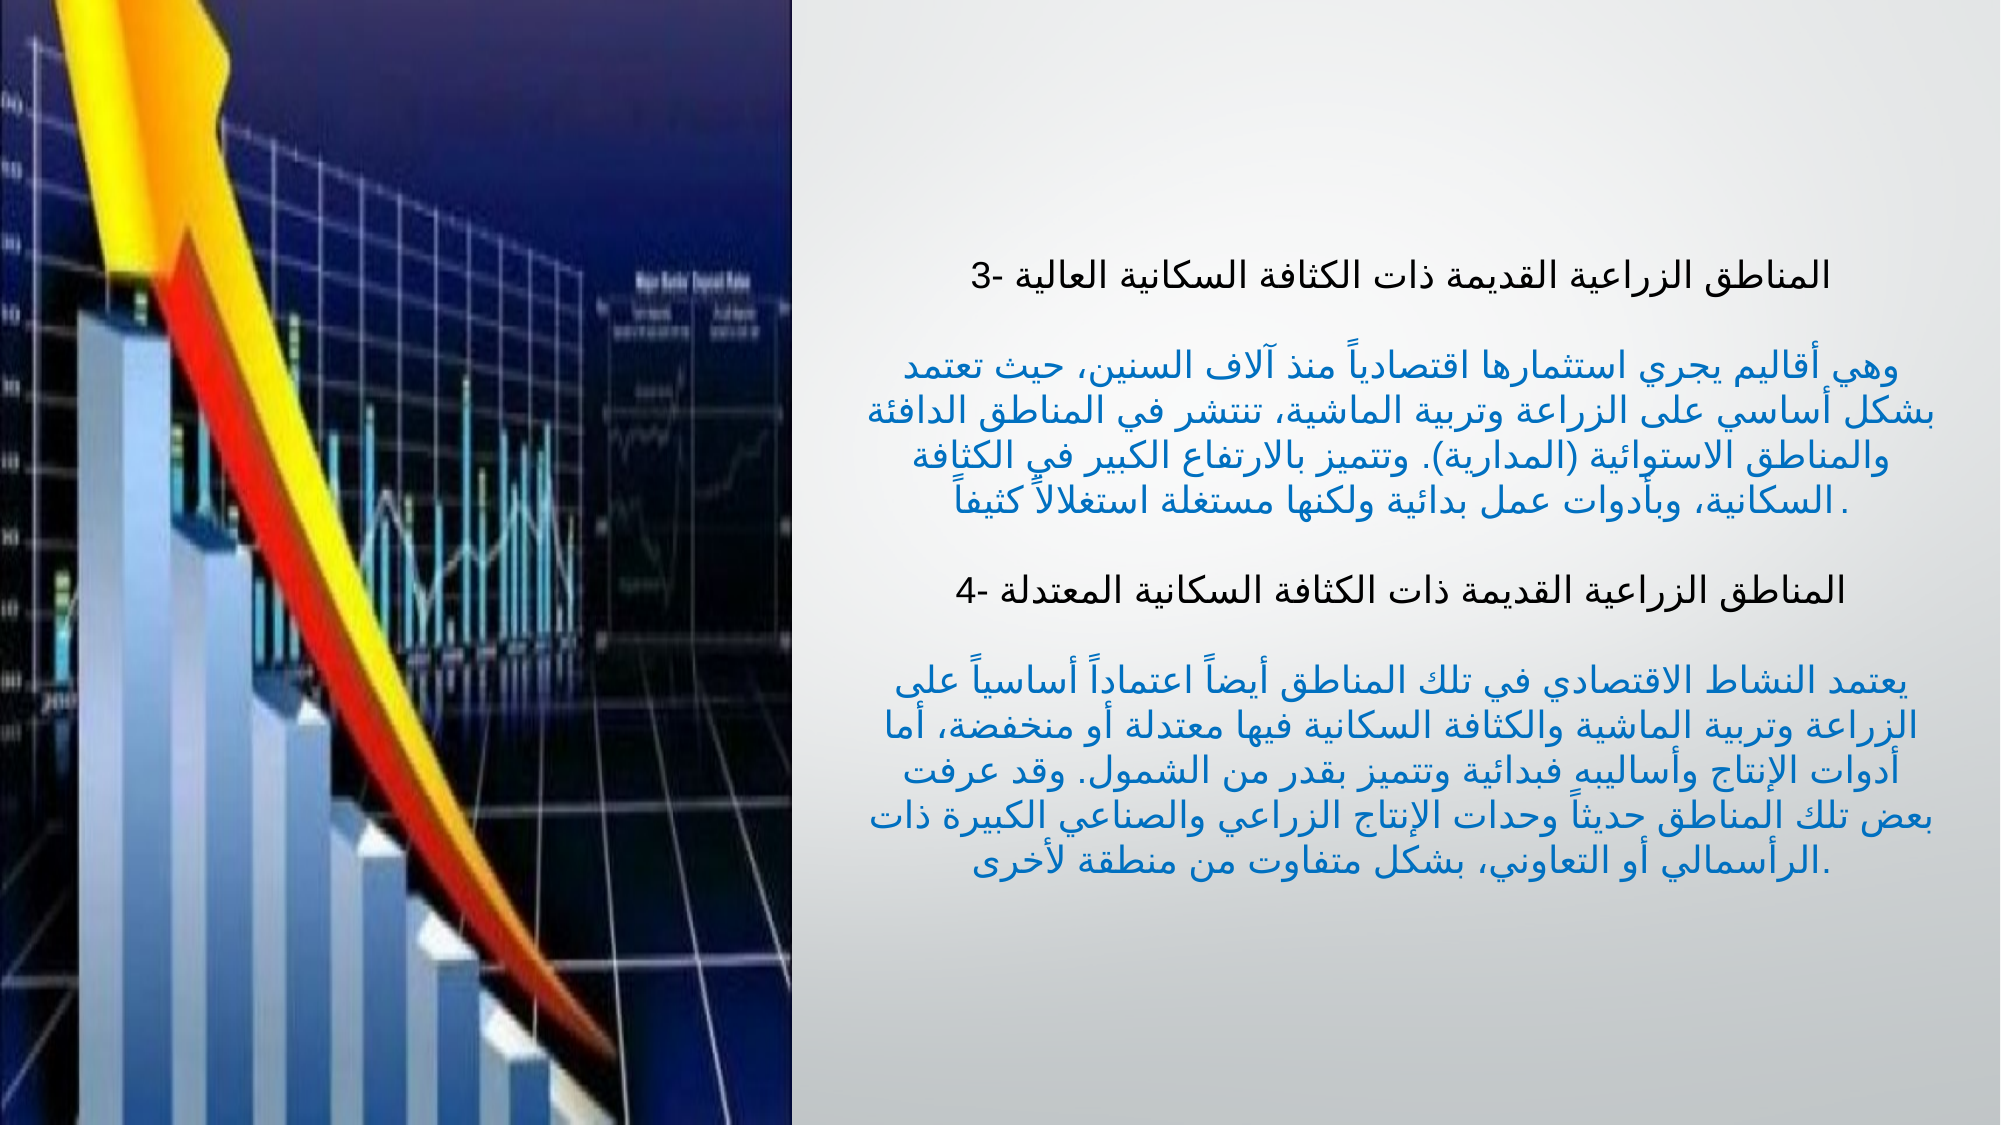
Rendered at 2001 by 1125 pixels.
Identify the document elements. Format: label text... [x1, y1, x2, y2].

text_box 3- المناطق الزراعية القديمة ذات الكثافة السكانية العالية وهي أقاليم يجري استثمارها اقتصادياً منذ آلاف السنين، حيث تعتمد بشكل أساسي على الزراعة وتربية الماشية، تنتشر في المناطق الدافئة والمناطق الاستوائية (المدارية). وتتميز بالارتفاع الكبير في الكثافة السكانية، وبأدوات عمل بدائية ولكنها مستغلة استغلالاً كثيفاً. 4- المناطق الزراعية القديمة ذات الكثافة السكانية المعتدلة يعتمد النشاط الاقتصادي في تلك المناطق أيضاً اعتماداً أساسياً على الزراعة وتربية الماشية والكثافة السكانية فيها معتدلة أو منخفضة، أما أدوات الإنتاج وأساليبه فبدائية وتتميز بقدر من الشمول. وقد عرفت بعض تلك المناطق حديثاً وحدات الإنتاج الزراعي والصناعي الكبيرة ذات الرأسمالي أو التعاوني، بشكل متفاوت من منطقة لأخرى. [851, 243, 1953, 889]
picture [0, 0, 792, 1125]
